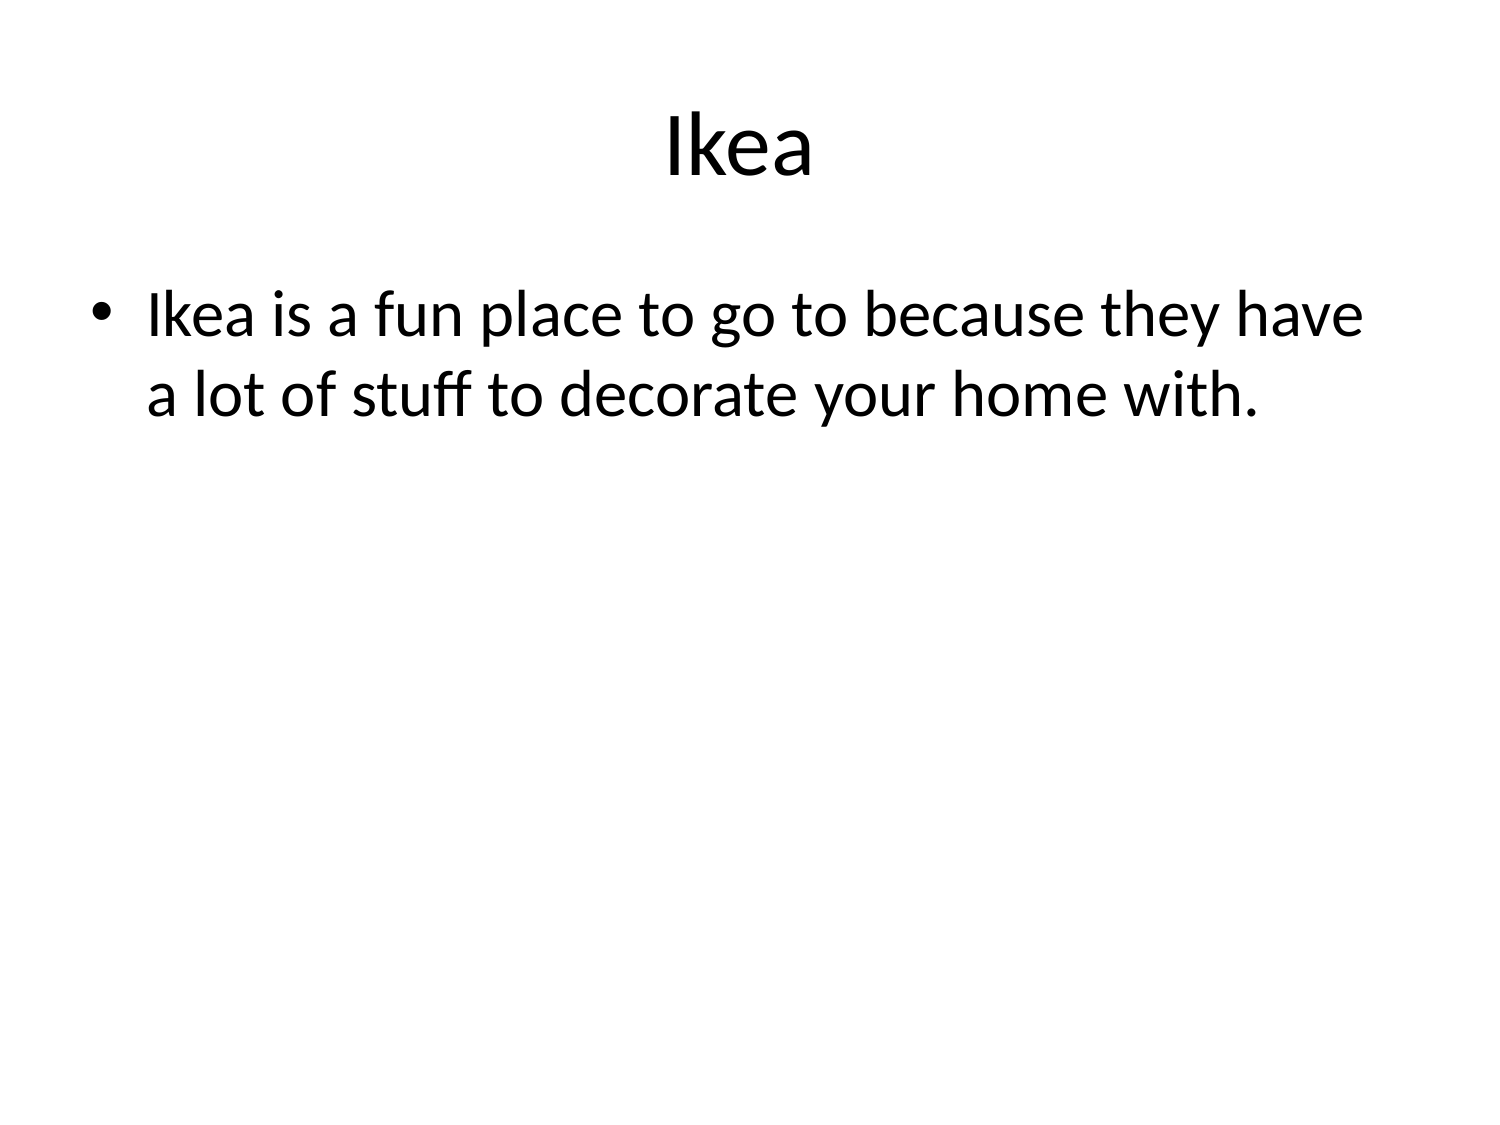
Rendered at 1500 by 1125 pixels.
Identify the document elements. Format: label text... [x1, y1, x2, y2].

list Ikea is a fun place to go to because they have a lot of stuff to decorate your home with. [75, 262, 1425, 1005]
title Ikea [75, 45, 1425, 233]
